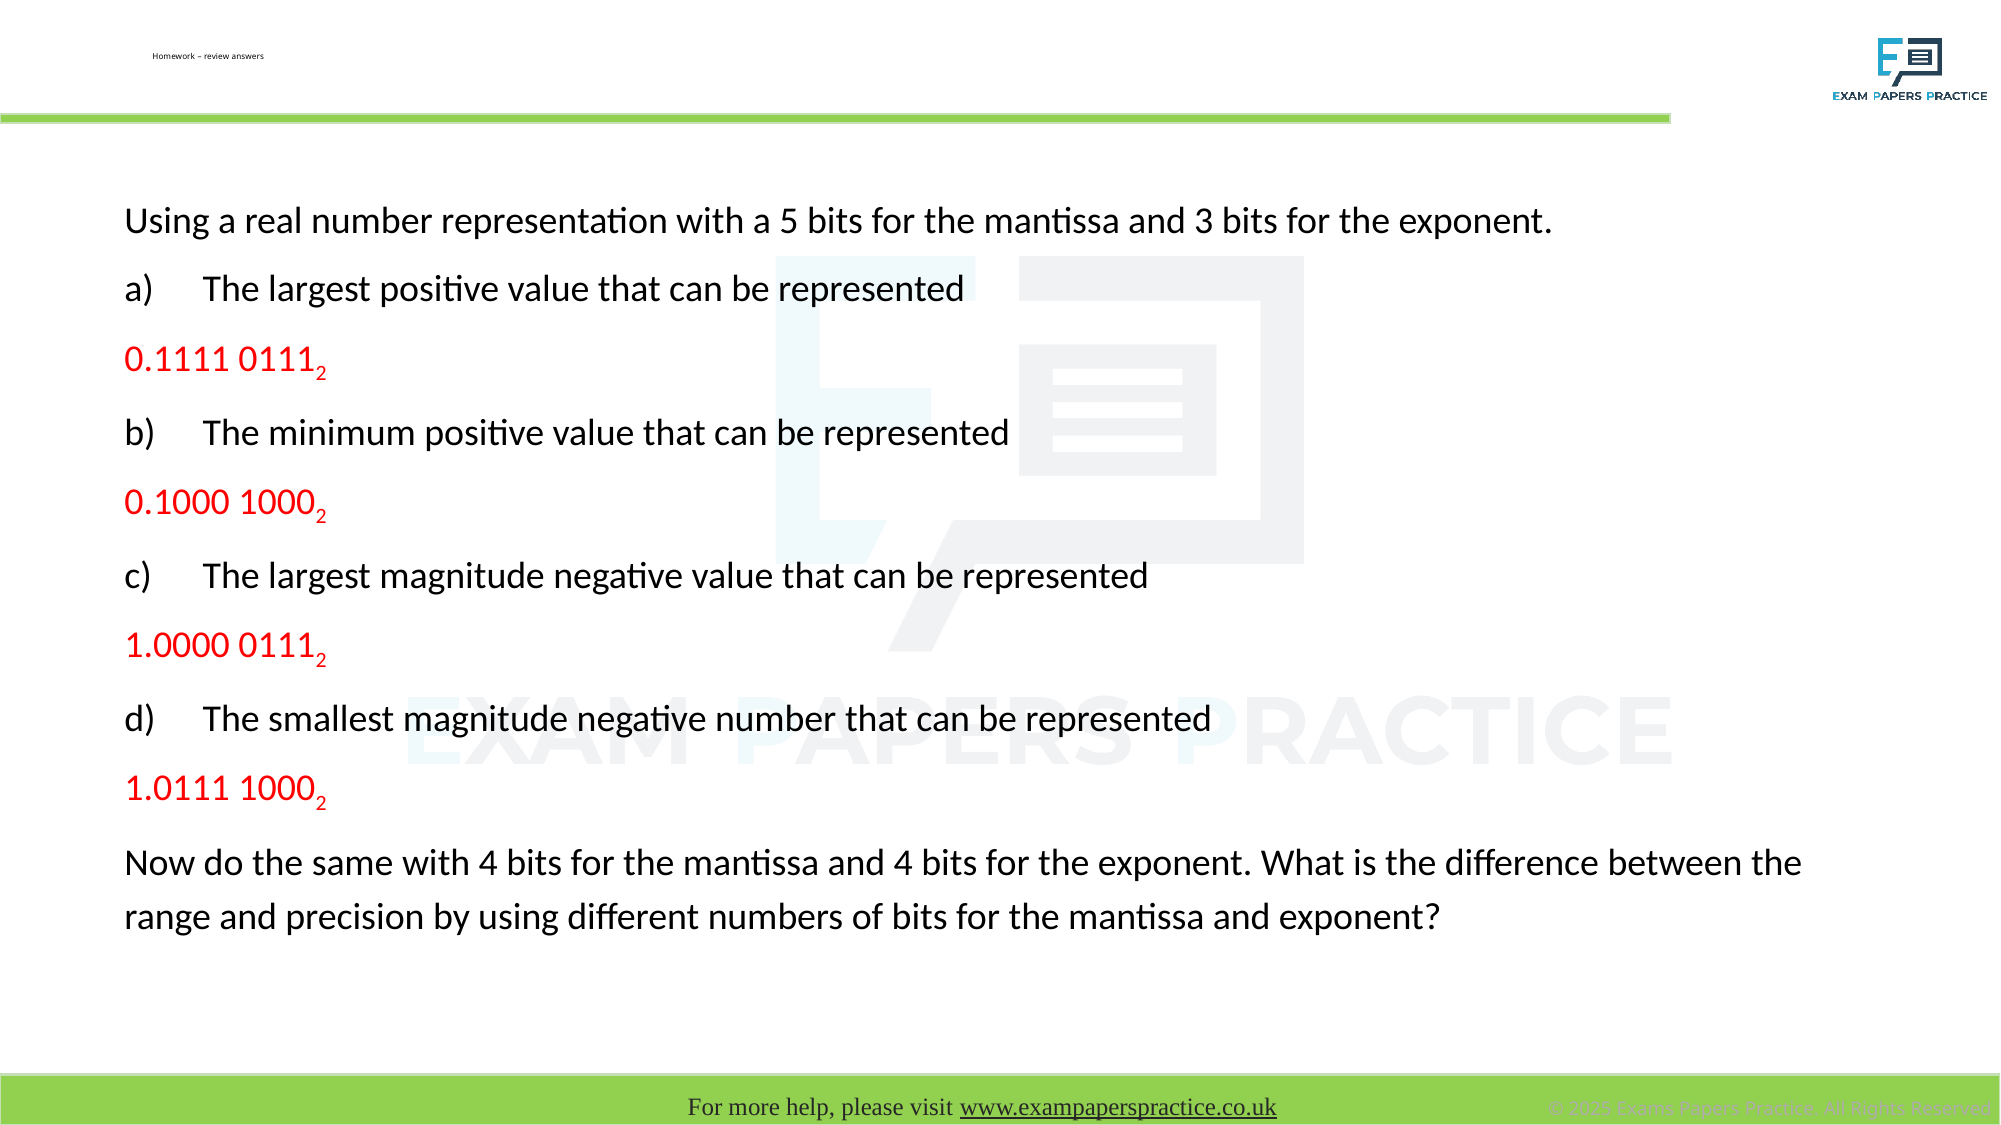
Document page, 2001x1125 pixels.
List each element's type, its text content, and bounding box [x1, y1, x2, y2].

title Homework – review answers [137, 44, 1863, 70]
list Using a real number representation with a 5 bits for the mantissa and 3 bits for the exponent. The largest positive value that can be represented 0.1111 01112 The minimum positive value that can be represented 0.1000 10002 The largest magnitude negative value that can be represented 1.0000 01112 The smallest magnitude negative number that can be represented 1.0111 10002 Now do the same with 4 bits for the mantissa and 4 bits for the exponent. What is the difference between the range and precision by using different numbers of bits for the mantissa and exponent? [109, 179, 1835, 946]
